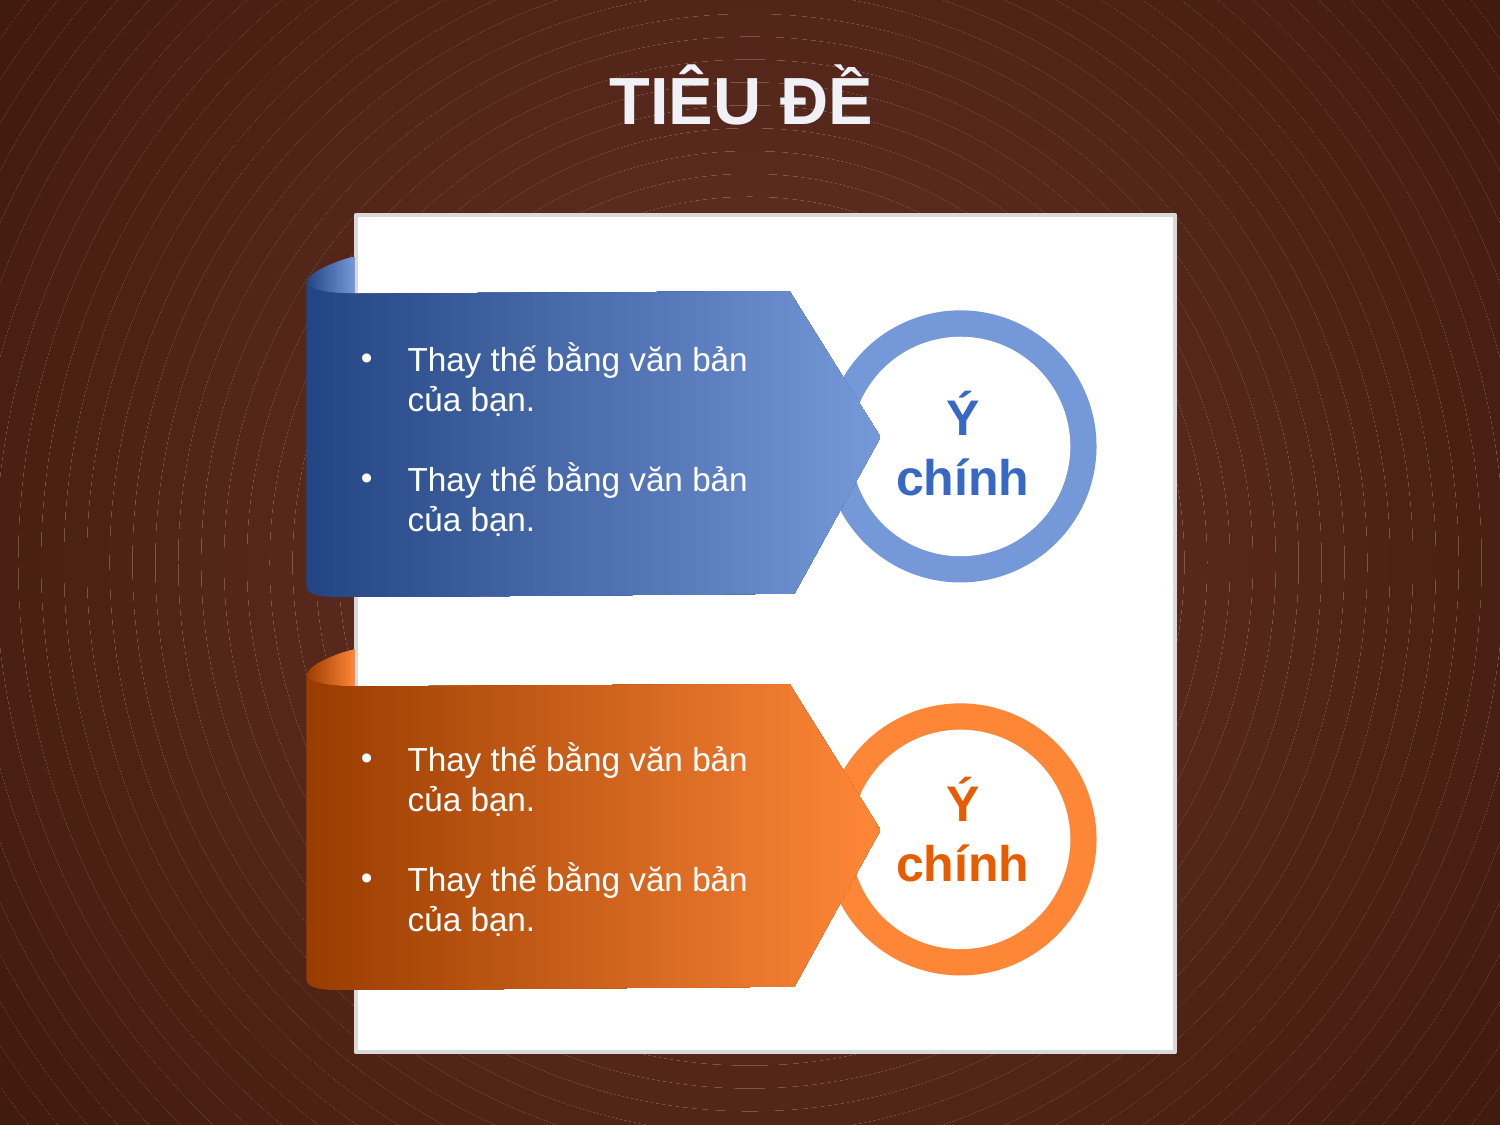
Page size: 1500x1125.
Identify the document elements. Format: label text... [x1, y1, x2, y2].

text_box [354, 213, 1177, 1054]
text_box TIÊU ĐỀ [594, 50, 888, 146]
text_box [306, 649, 1097, 991]
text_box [306, 256, 1097, 598]
